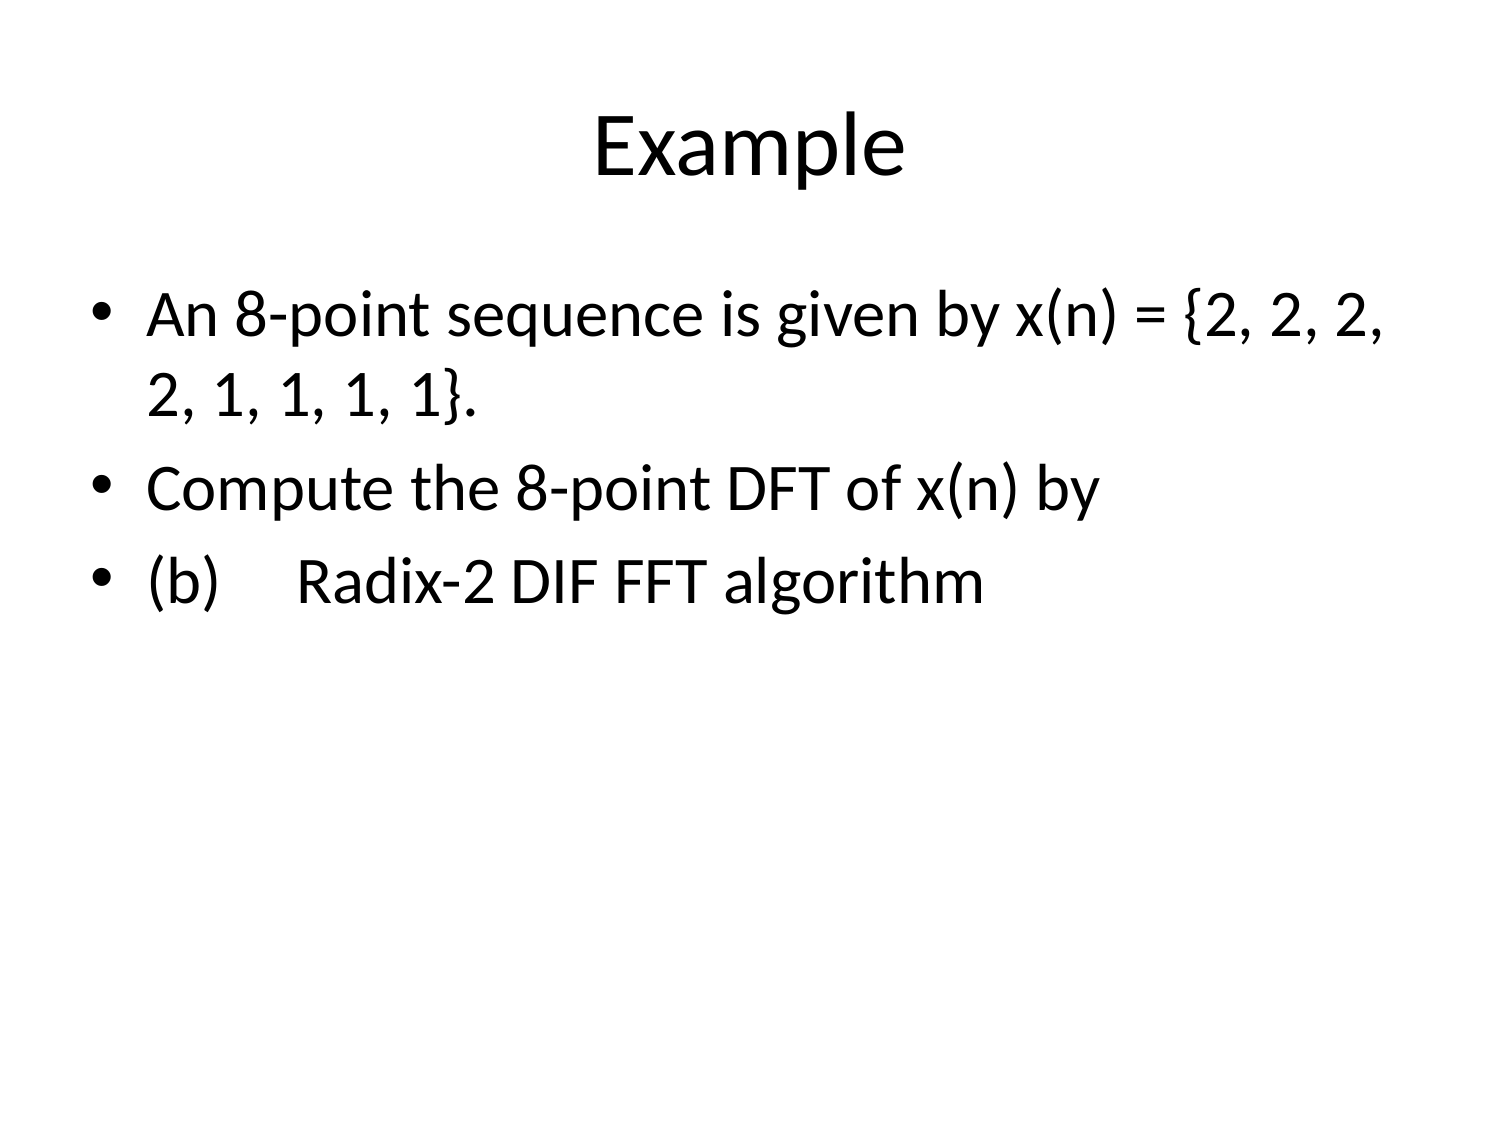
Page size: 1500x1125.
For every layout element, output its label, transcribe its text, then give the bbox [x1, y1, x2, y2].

title Example [75, 45, 1425, 233]
list An 8-point sequence is given by x(n) = {2, 2, 2, 2, 1, 1, 1, 1}. Compute the 8-point DFT of x(n) by (b) Radix-2 DIF FFT algorithm [75, 262, 1425, 1005]
